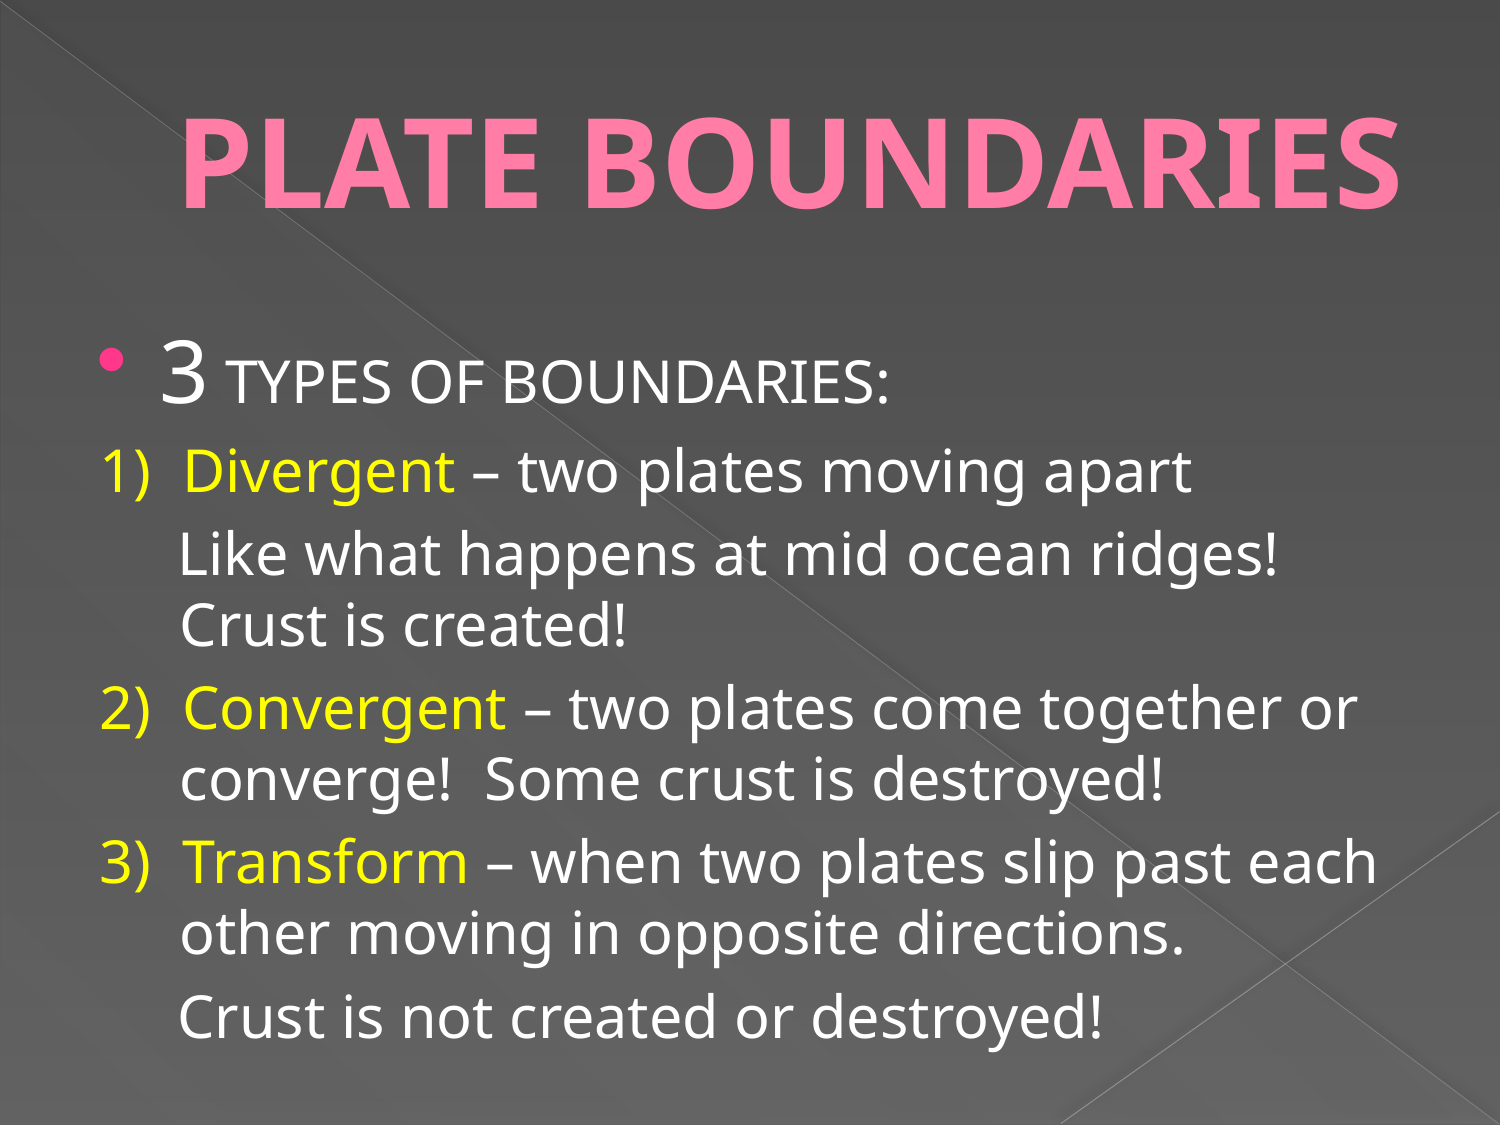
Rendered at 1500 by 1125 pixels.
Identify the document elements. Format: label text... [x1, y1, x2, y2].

title PLATE BOUNDARIES [75, 43, 1425, 274]
list 3 TYPES OF BOUNDARIES: 1) Divergent – two plates moving apart Like what happens at mid ocean ridges! Crust is created! 2) Convergent – two plates come together or converge! Some crust is destroyed! 3) Transform – when two plates slip past each other moving in opposite directions. Crust is not created or destroyed! [75, 308, 1425, 1059]
